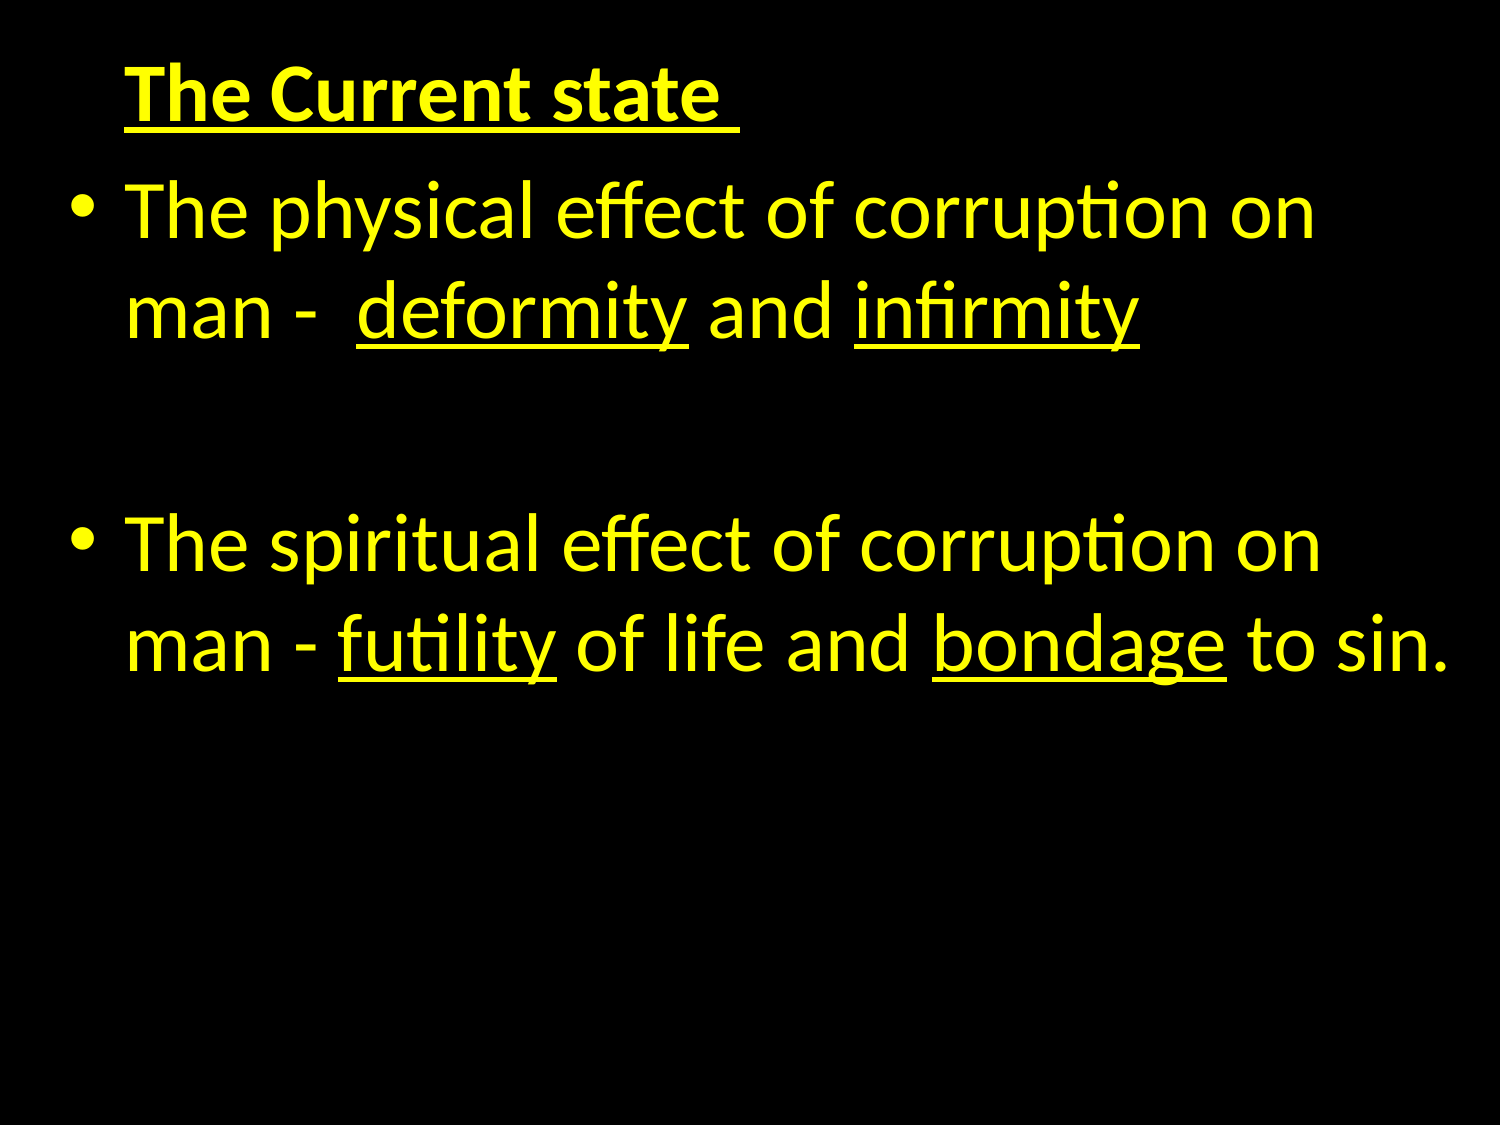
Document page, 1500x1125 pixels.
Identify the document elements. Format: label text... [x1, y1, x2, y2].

list The Current state The physical effect of corruption on man - deformity and infirmity The spiritual effect of corruption on man - futility of life and bondage to sin. [52, 30, 1471, 1125]
